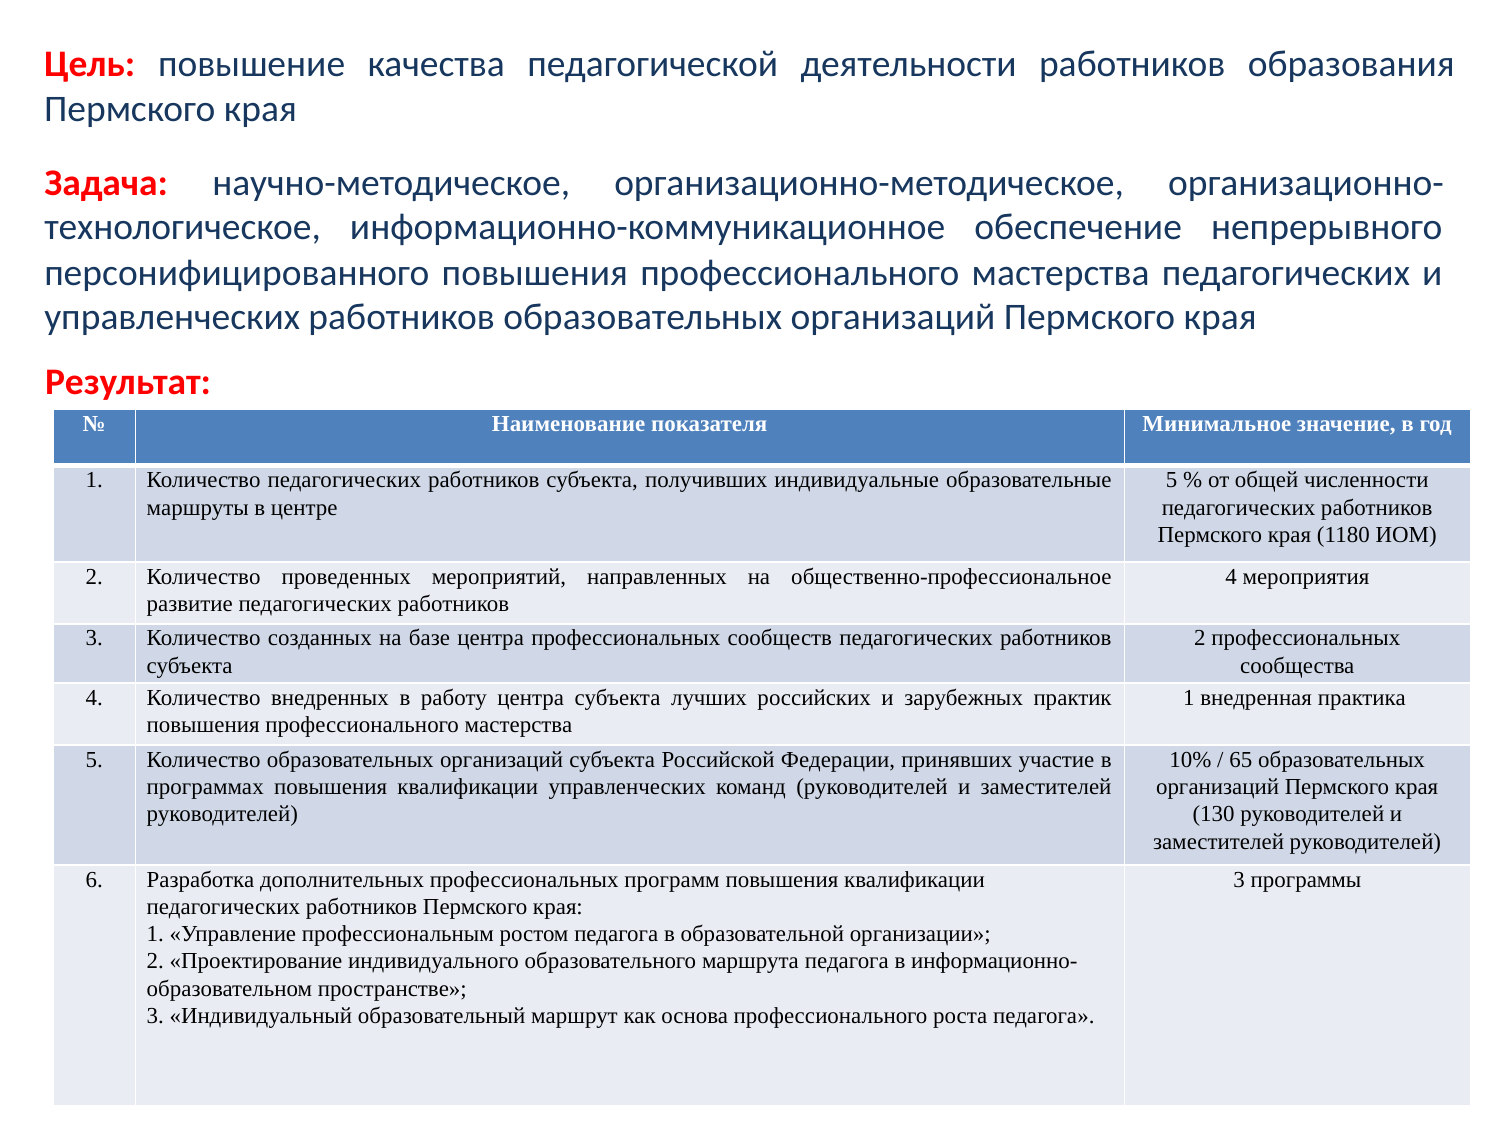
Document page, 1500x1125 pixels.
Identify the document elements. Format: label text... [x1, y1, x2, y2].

table_cell 1. [54, 468, 135, 561]
text_box Результат: [30, 349, 226, 410]
table_header № [54, 410, 135, 463]
table_cell 1 внедренная практика [1125, 684, 1470, 744]
table_cell Разработка дополнительных профессиональных программ повышения квалификации педагогических работников Пермского края: 1. «Управление профессиональным ростом педагога в образовательной организации»; 2. «Проектирование индивидуального образовательного маршрута педагога в информационно-образовательном пространстве»; 3. «Индивидуальный образовательный маршрут как основа профессионального роста педагога». [136, 866, 1124, 1105]
text_box Цель: повышение качества педагогической деятельности работников образования Пермского края [29, 31, 1471, 137]
table_header Минимальное значение, в год [1125, 410, 1470, 463]
table_cell 4 мероприятия [1125, 563, 1470, 623]
table_cell Количество образовательных организаций субъекта Российской Федерации, принявших участие в программах повышения квалификации управленческих команд (руководителей и заместителей руководителей) [136, 746, 1124, 864]
table_cell 2 профессиональных сообщества [1125, 625, 1470, 682]
table_cell 5. [54, 746, 135, 864]
table_cell Количество созданных на базе центра профессиональных сообществ педагогических работников субъекта [136, 625, 1124, 682]
table_cell 4. [54, 684, 135, 744]
table_cell 10% / 65 образовательных организаций Пермского края (130 руководителей и заместителей руководителей) [1125, 746, 1470, 864]
table_cell 3. [54, 625, 135, 682]
table_cell Количество внедренных в работу центра субъекта лучших российских и зарубежных практик повышения профессионального мастерства [136, 684, 1124, 744]
table_cell 6. [54, 866, 135, 1105]
table_cell 2. [54, 563, 135, 623]
table_header Наименование показателя [136, 410, 1124, 463]
table_cell Количество проведенных мероприятий, направленных на общественно-профессиональное развитие педагогических работников [136, 563, 1124, 623]
table_cell 3 программы [1125, 866, 1470, 1105]
text_box Задача: научно-методическое, организационно-методическое, организационно-технологическое, информационно-коммуникационное обеспечение непрерывного персонифицированного повышения профессионального мастерства педагогических и управленческих работников образовательных организаций Пермского края [29, 149, 1459, 345]
table_cell Количество педагогических работников субъекта, получивших индивидуальные образовательные маршруты в центре [136, 468, 1124, 561]
table_cell 5 % от общей численности педагогических работников Пермского края (1180 ИОМ) [1125, 468, 1470, 561]
